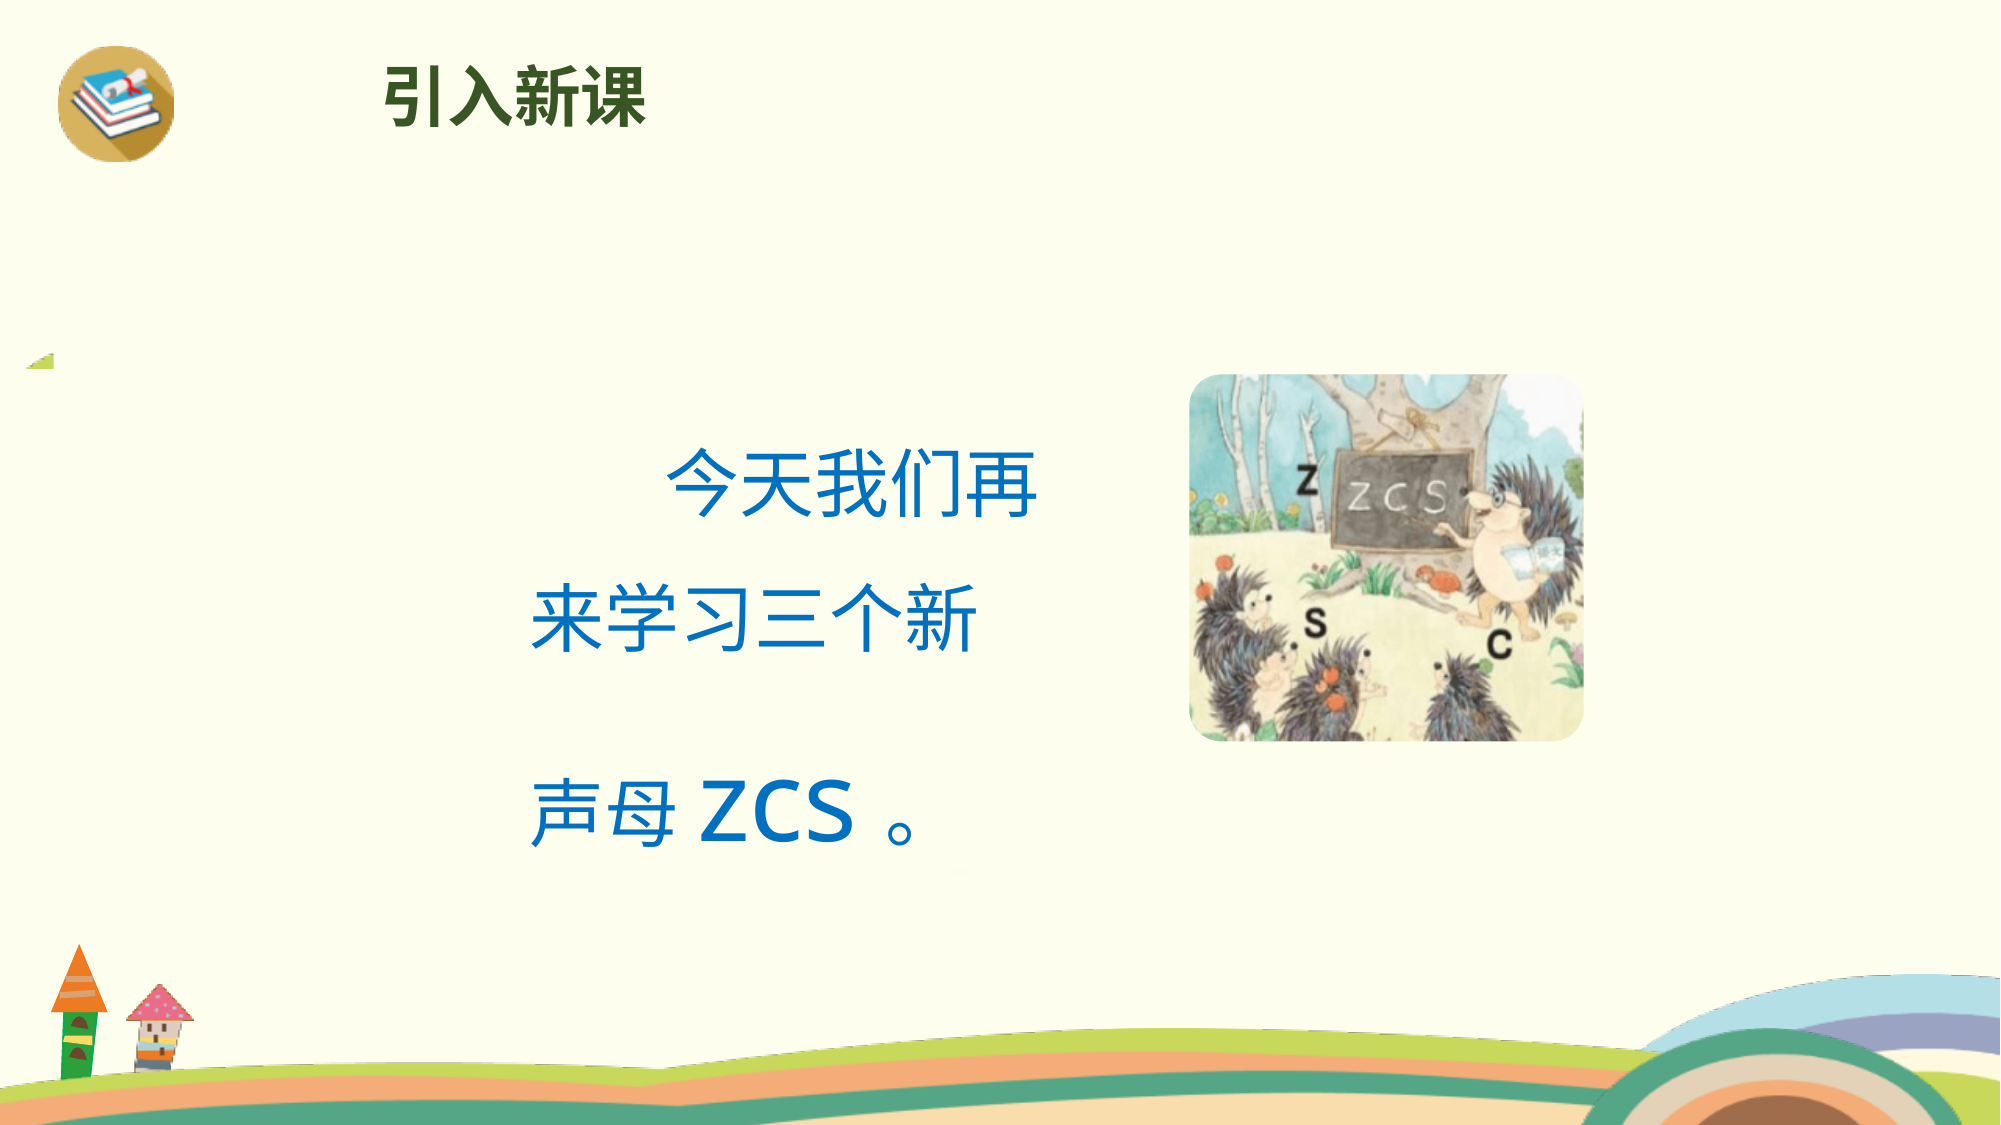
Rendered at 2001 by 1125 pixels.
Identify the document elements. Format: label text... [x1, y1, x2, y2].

text_box 今天我们再来学习三个新声母zcs。 [514, 279, 1068, 872]
text_box 引入新课 [365, 47, 663, 143]
picture [0, 0, 2001, 1125]
